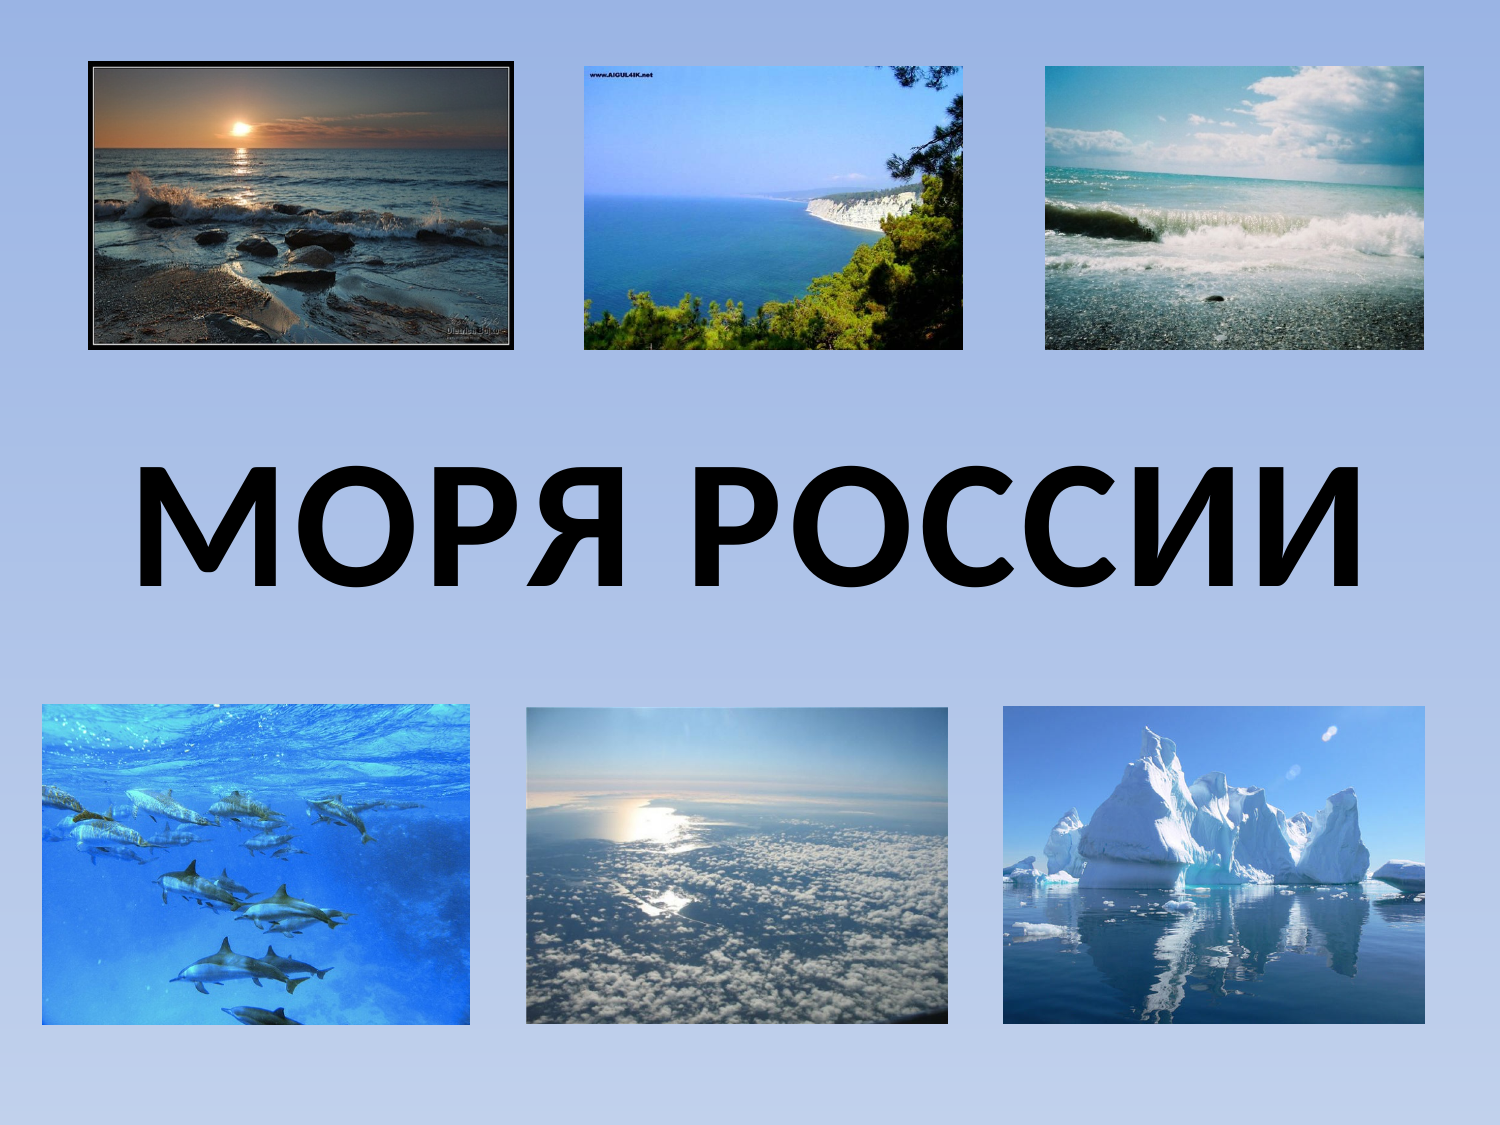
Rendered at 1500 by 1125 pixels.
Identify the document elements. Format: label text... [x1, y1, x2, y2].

text_box МОРЯ РОССИИ [113, 396, 1387, 631]
picture [41, 703, 470, 1025]
picture [584, 65, 963, 350]
picture [1044, 65, 1424, 350]
picture [88, 61, 514, 351]
picture [526, 707, 948, 1024]
picture [1002, 706, 1426, 1024]
